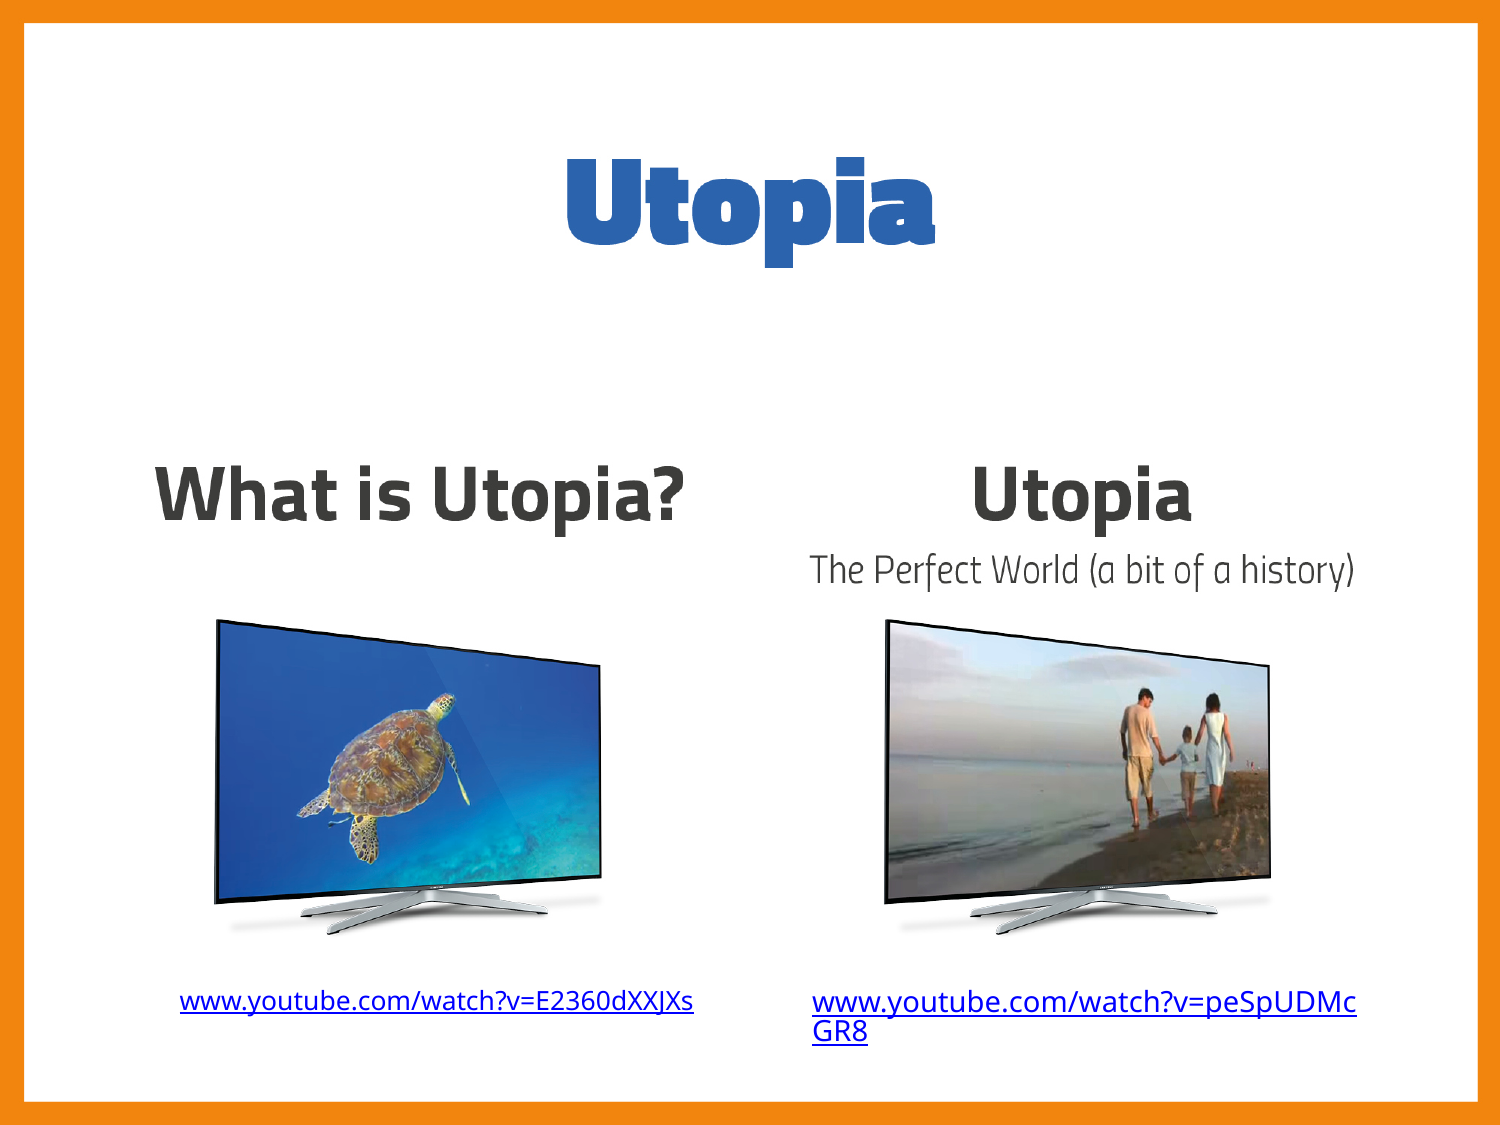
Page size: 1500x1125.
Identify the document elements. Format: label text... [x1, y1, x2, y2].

picture [0, 0, 1500, 1125]
text_box www.youtube.com/watch?v=peSpUDMcGR8 [797, 975, 1377, 1031]
list www.youtube.com/watch?v=E2360dXXJXs [135, 975, 739, 1028]
